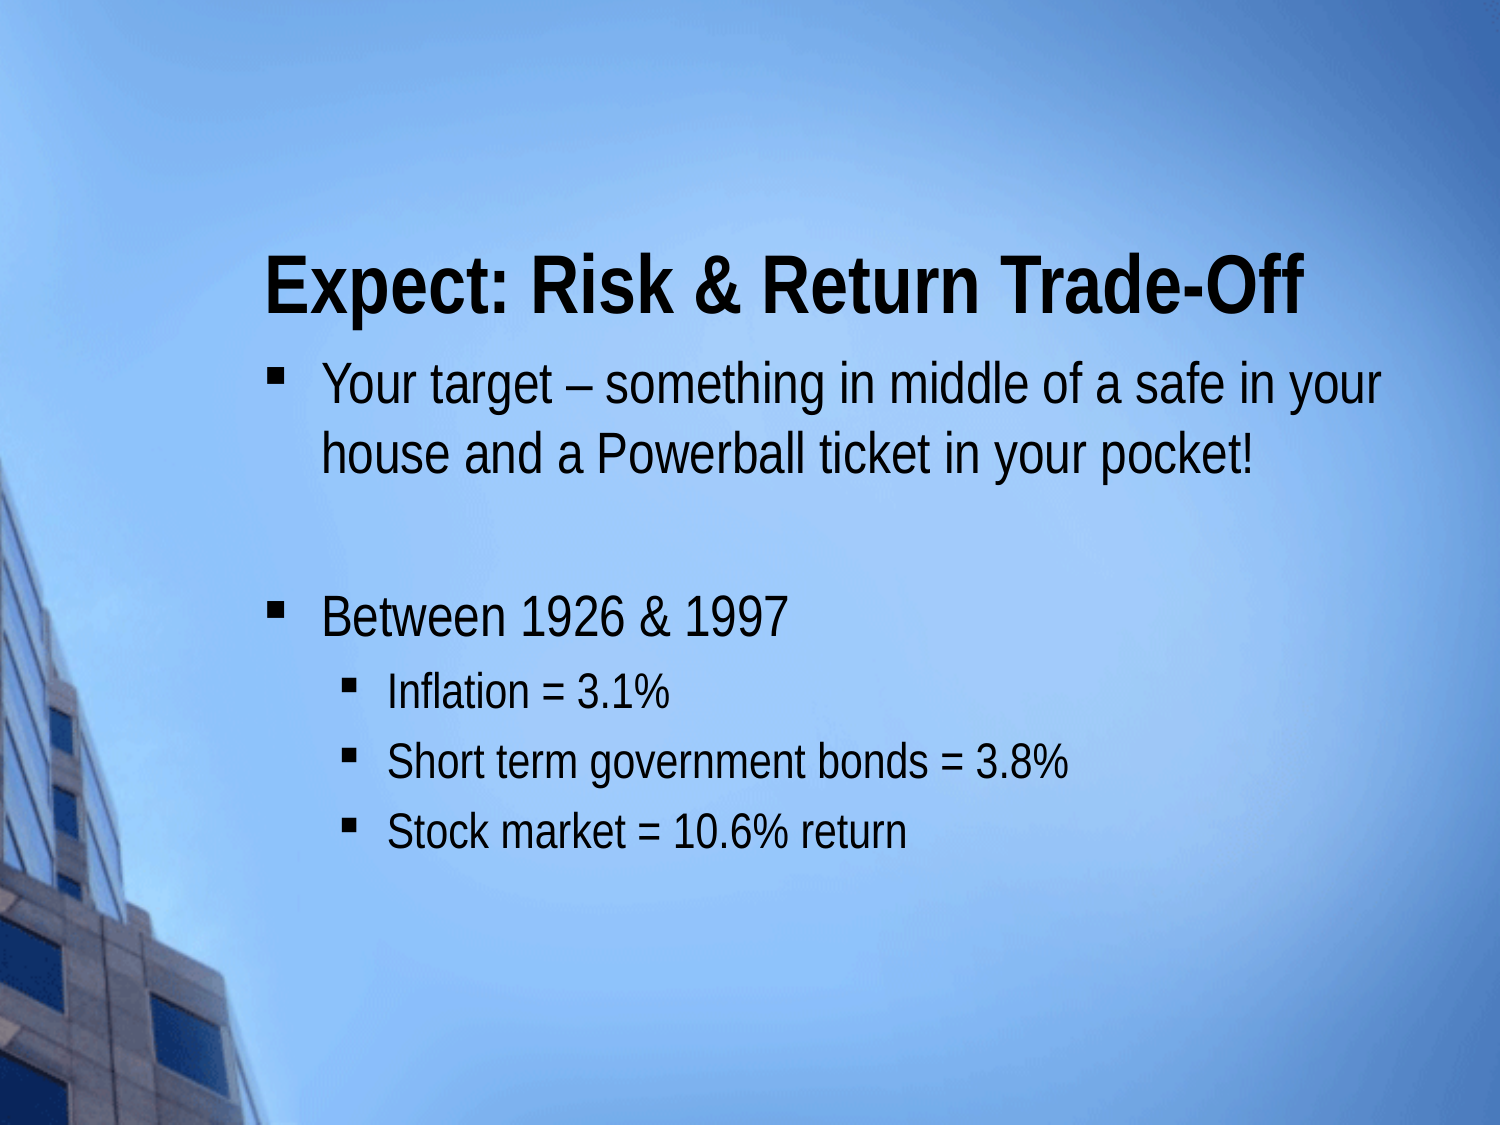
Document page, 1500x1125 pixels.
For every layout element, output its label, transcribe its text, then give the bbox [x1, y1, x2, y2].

title Expect: Risk & Return Trade-Off [249, 112, 1413, 337]
picture [0, 0, 1500, 1125]
list Your target – something in middle of a safe in your house and a Powerball ticket in your pocket! Between 1926 & 1997 Inflation = 3.1% Short term government bonds = 3.8% Stock market = 10.6% return [249, 337, 1413, 913]
